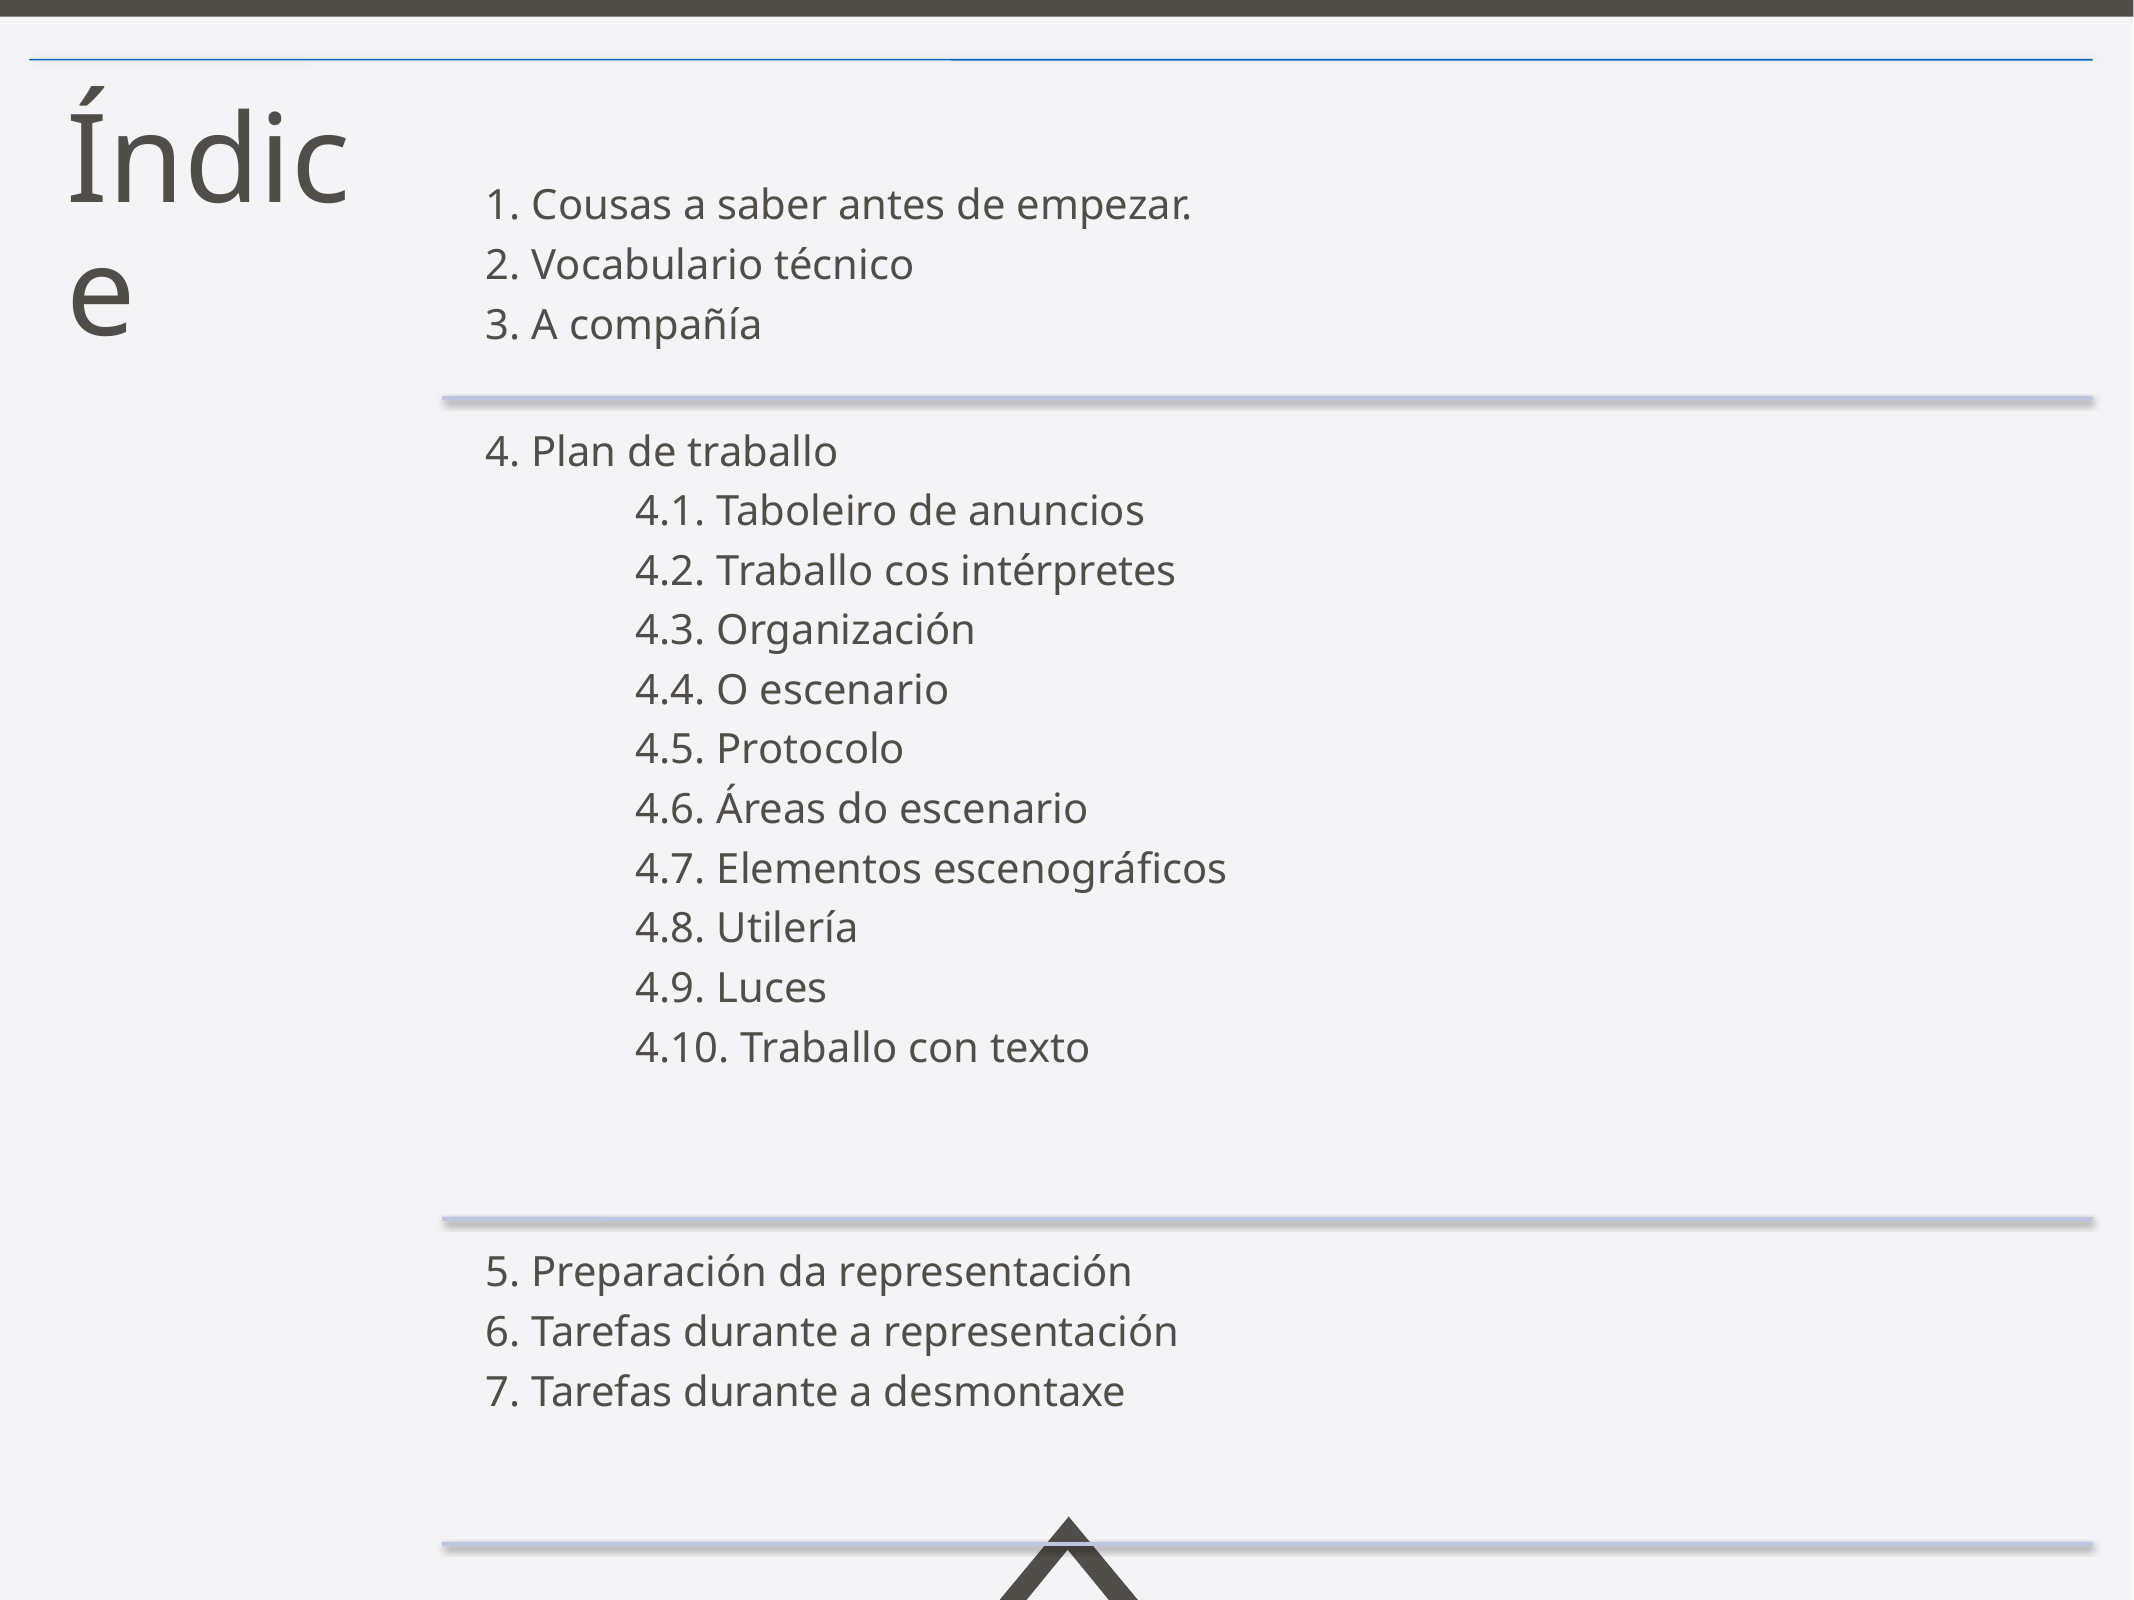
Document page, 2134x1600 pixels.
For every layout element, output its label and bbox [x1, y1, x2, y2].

text_box [29, 58, 2093, 1567]
